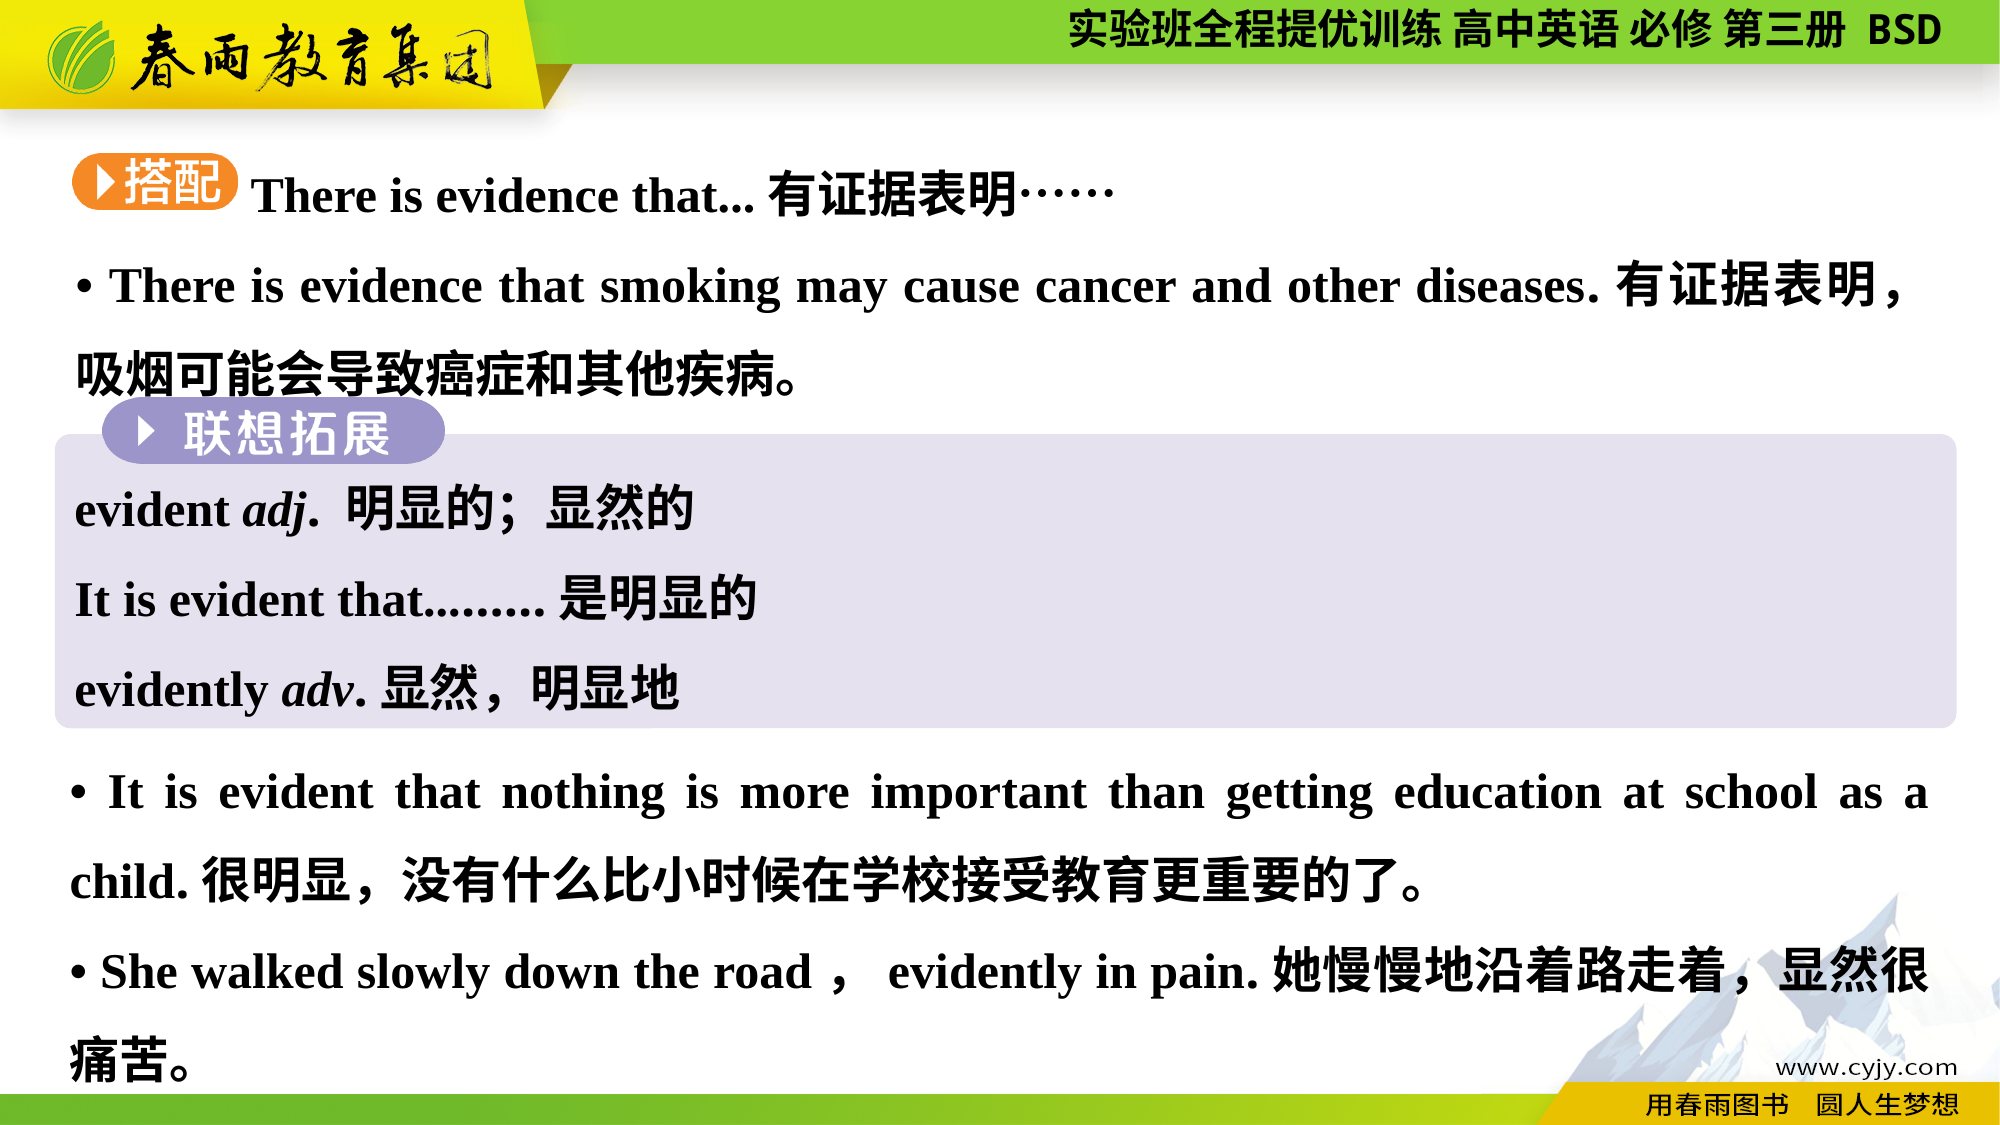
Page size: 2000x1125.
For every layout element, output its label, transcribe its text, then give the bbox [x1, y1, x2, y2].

picture [0, 0, 2000, 1125]
text_box • It is evident that nothing is more important than getting education at school as a child.很明显，没有什么比小时候在学校接受教育更重要的了。 • She walked slowly down the road，evidently in pain.她慢慢地沿着路走着，显然很痛苦。 [54, 720, 1945, 1096]
list There is evidence that...有证据表明…… • There is evidence that smoking may cause cancer and other diseases.有证据表明，吸烟可能会导致癌症和其他疾病。 [60, 125, 1945, 414]
text_box evident adj. 明显的；显然的 It is evident that...……是明显的 evidently adv.显然，明显地 [54, 434, 1957, 728]
